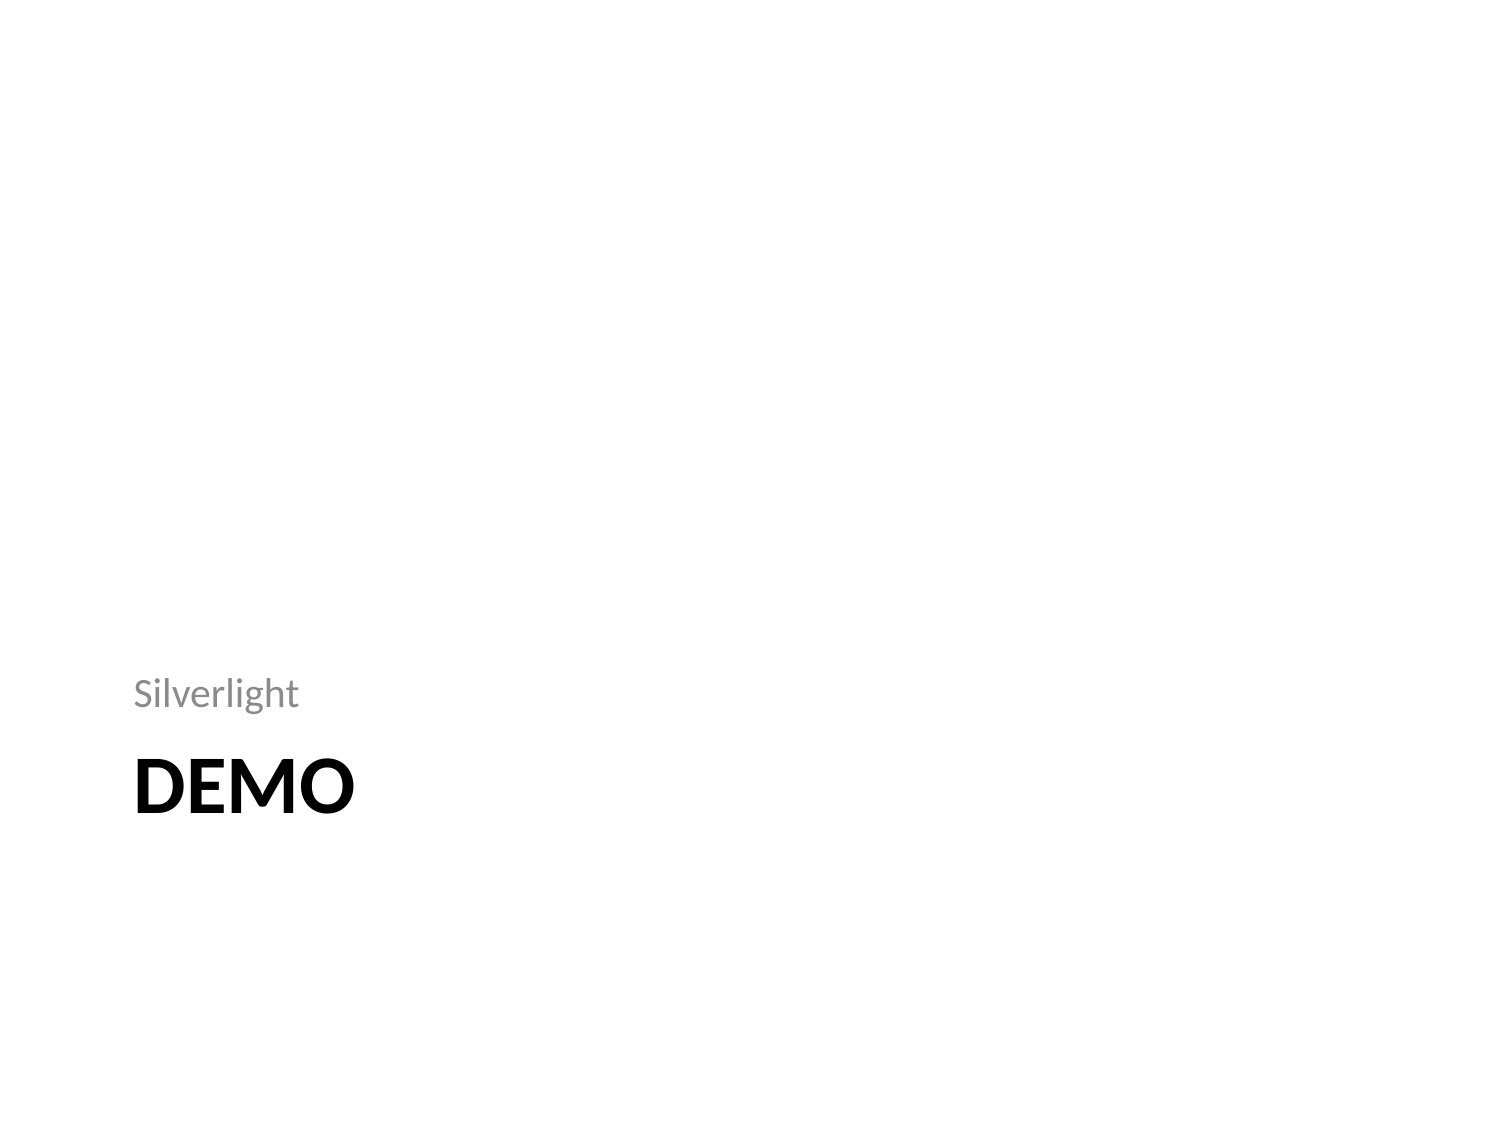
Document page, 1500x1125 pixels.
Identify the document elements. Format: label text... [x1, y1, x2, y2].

title demo [118, 723, 1394, 947]
list Silverlight [118, 476, 1394, 723]
